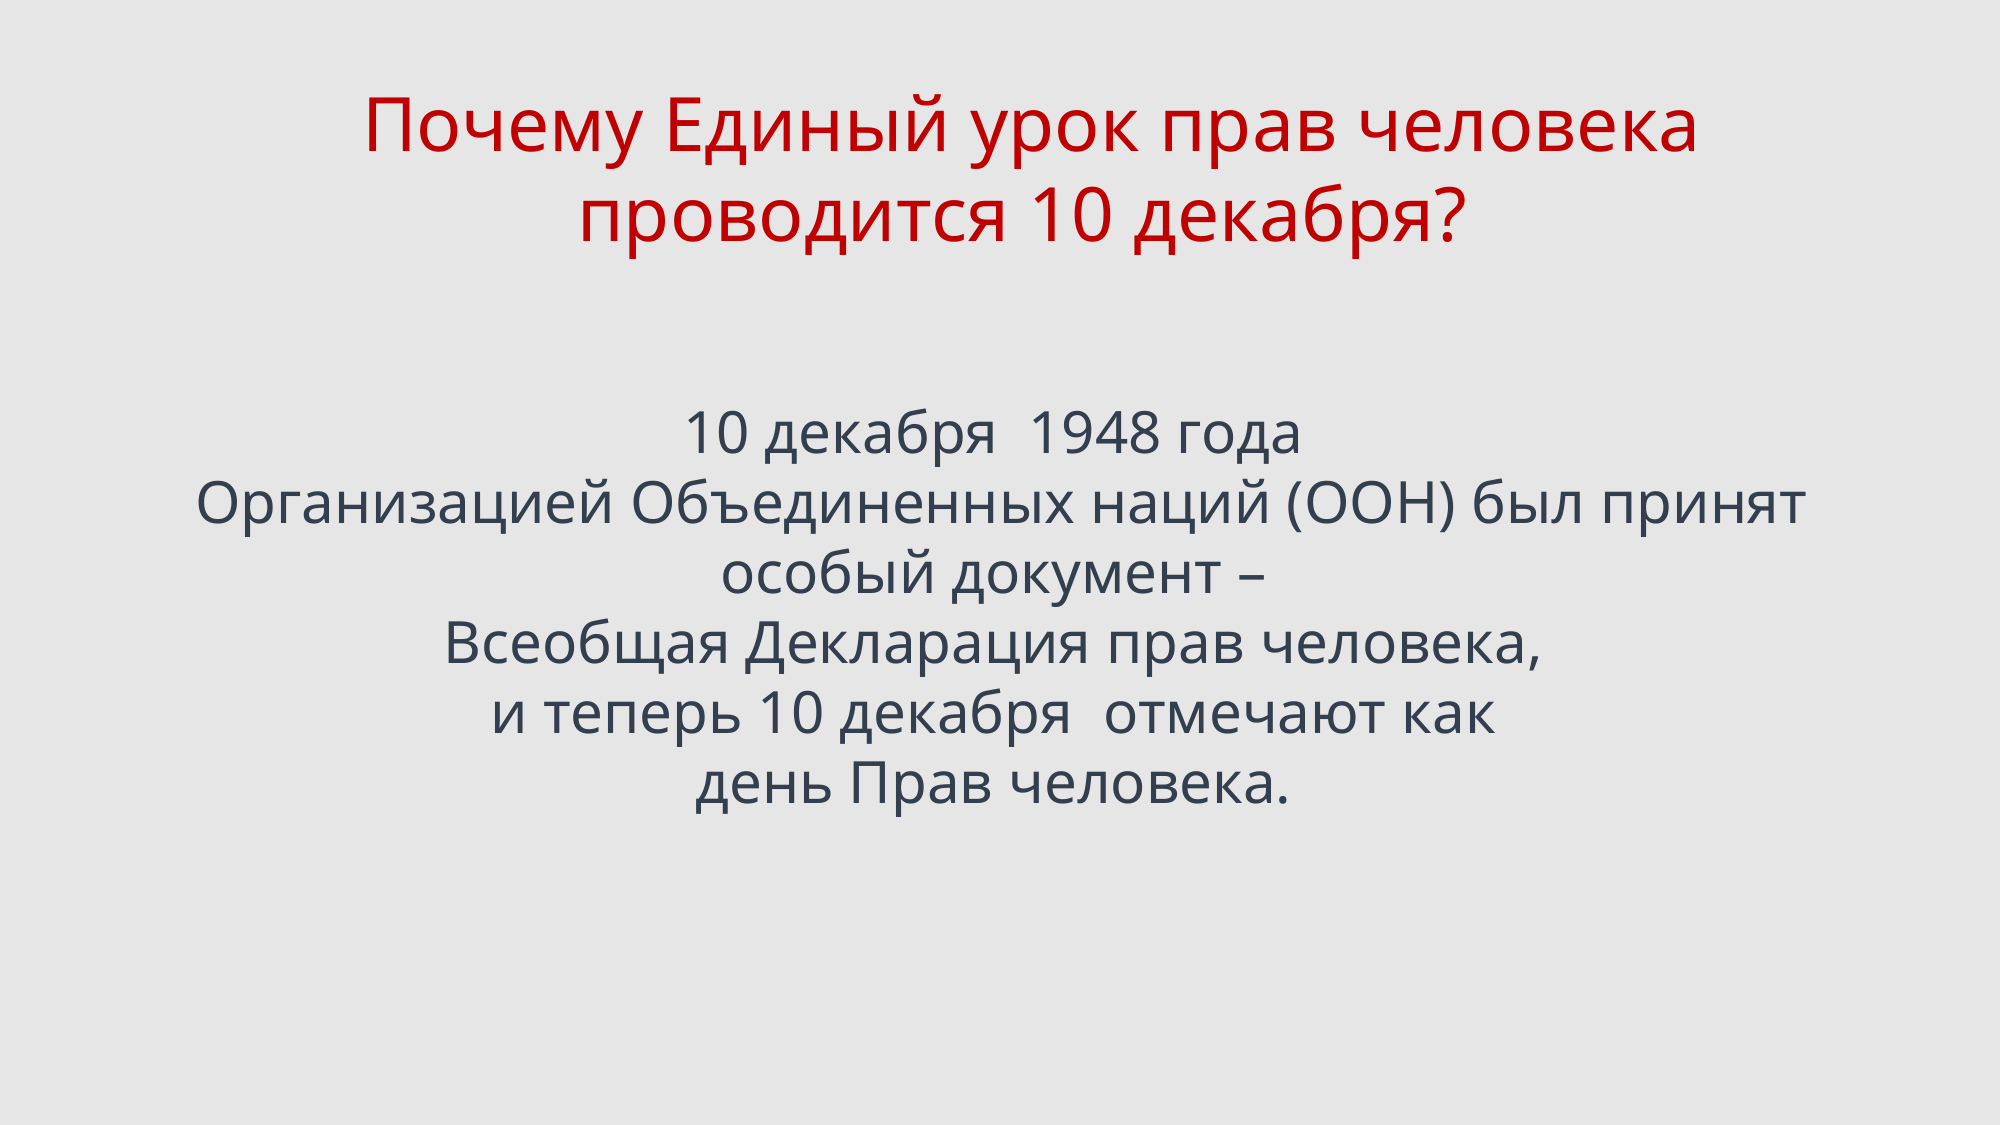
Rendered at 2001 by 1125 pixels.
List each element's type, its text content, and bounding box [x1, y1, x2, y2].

text_box 10 декабря 1948 года Организацией Объединенных наций (ООН) был принят особый документ – Всеобщая Декларация прав человека, и теперь 10 декабря отмечают как день Прав человека. [68, 388, 1934, 823]
text_box Почему Единый урок прав человека проводится 10 декабря? [110, 69, 1934, 264]
